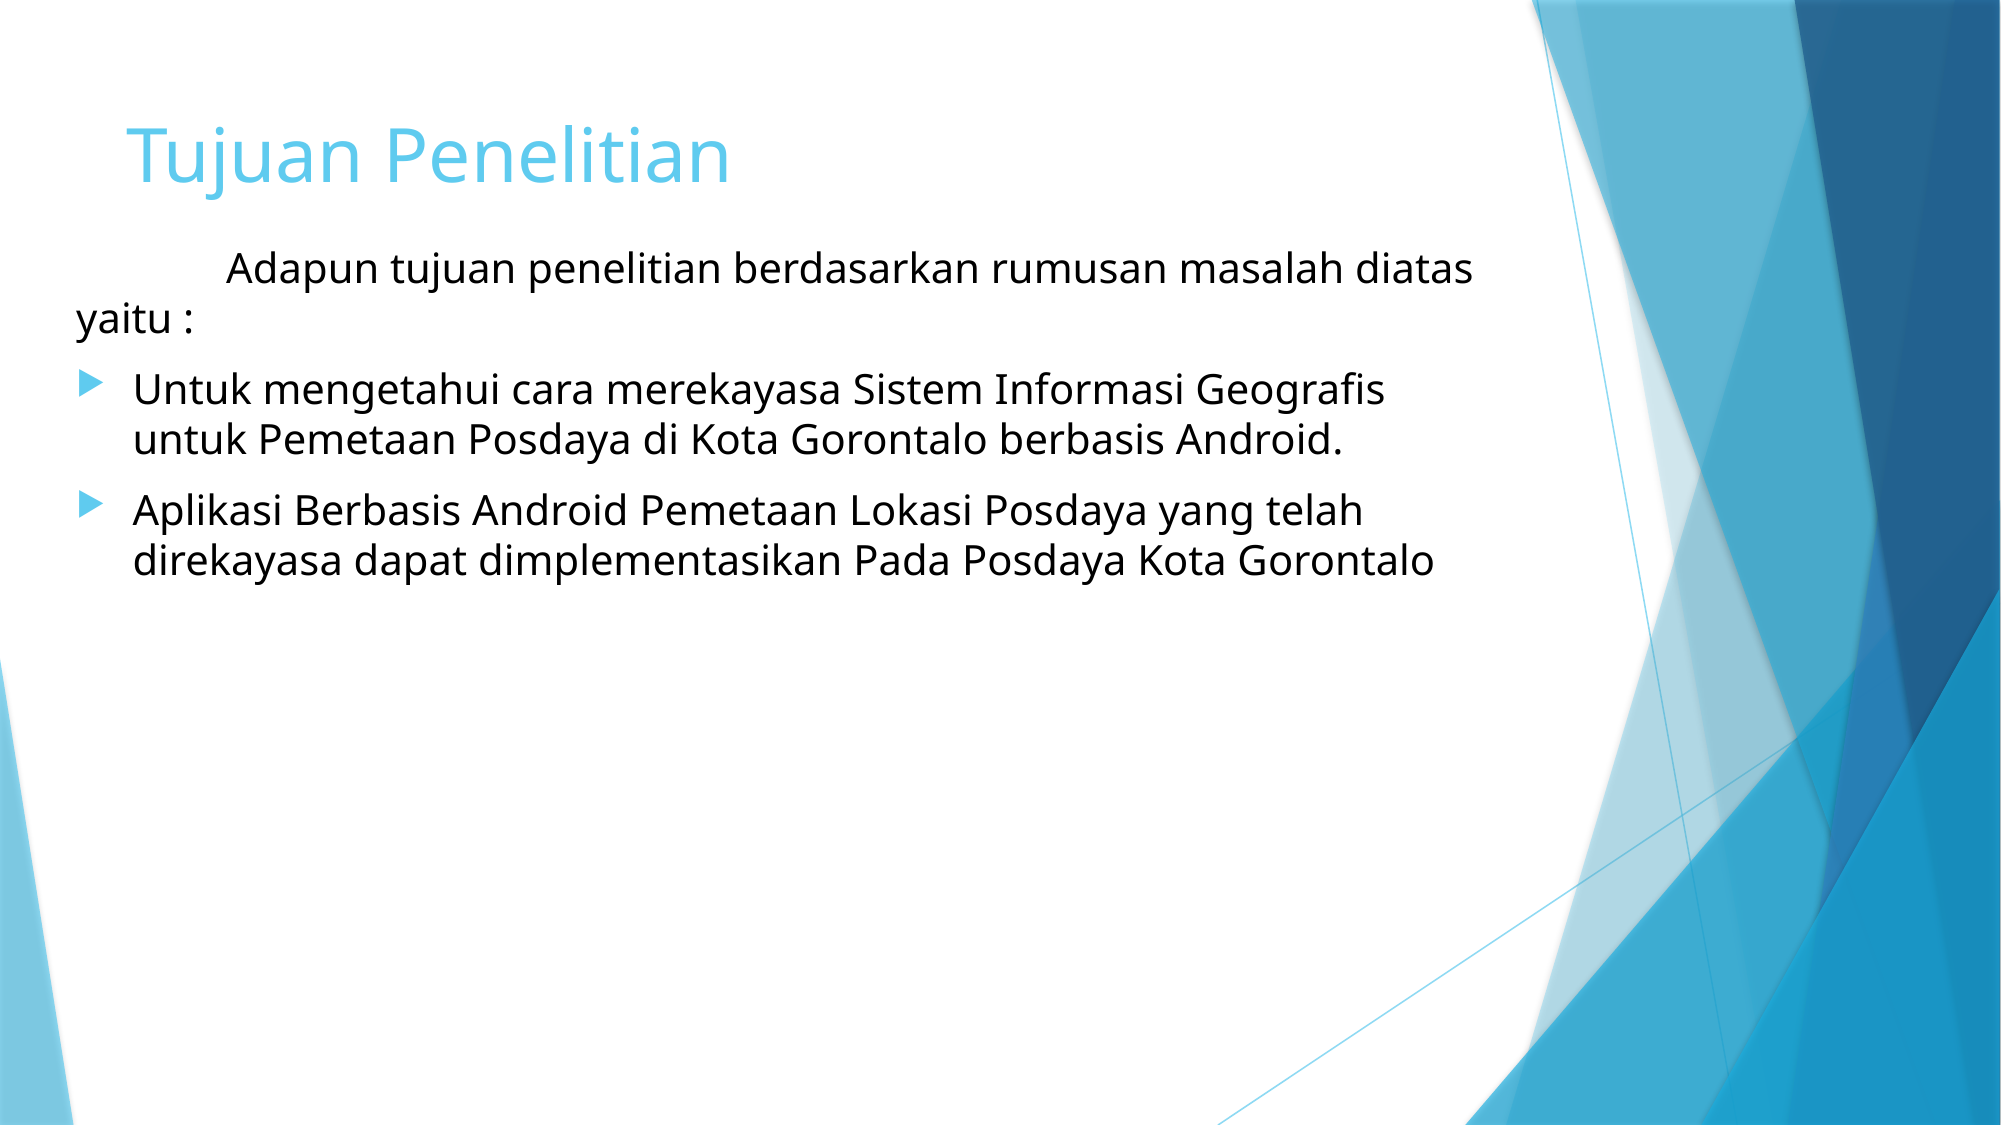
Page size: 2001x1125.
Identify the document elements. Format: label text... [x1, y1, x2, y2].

list Adapun tujuan penelitian berdasarkan rumusan masalah diatas yaitu : Untuk mengetahui cara merekayasa Sistem Informasi Geografis untuk Pemetaan Posdaya di Kota Gorontalo berbasis Android. Aplikasi Berbasis Android Pemetaan Lokasi Posdaya yang telah direkayasa dapat dimplementasikan Pada Posdaya Kota Gorontalo [61, 234, 1522, 992]
title Tujuan Penelitian [111, 99, 1522, 234]
